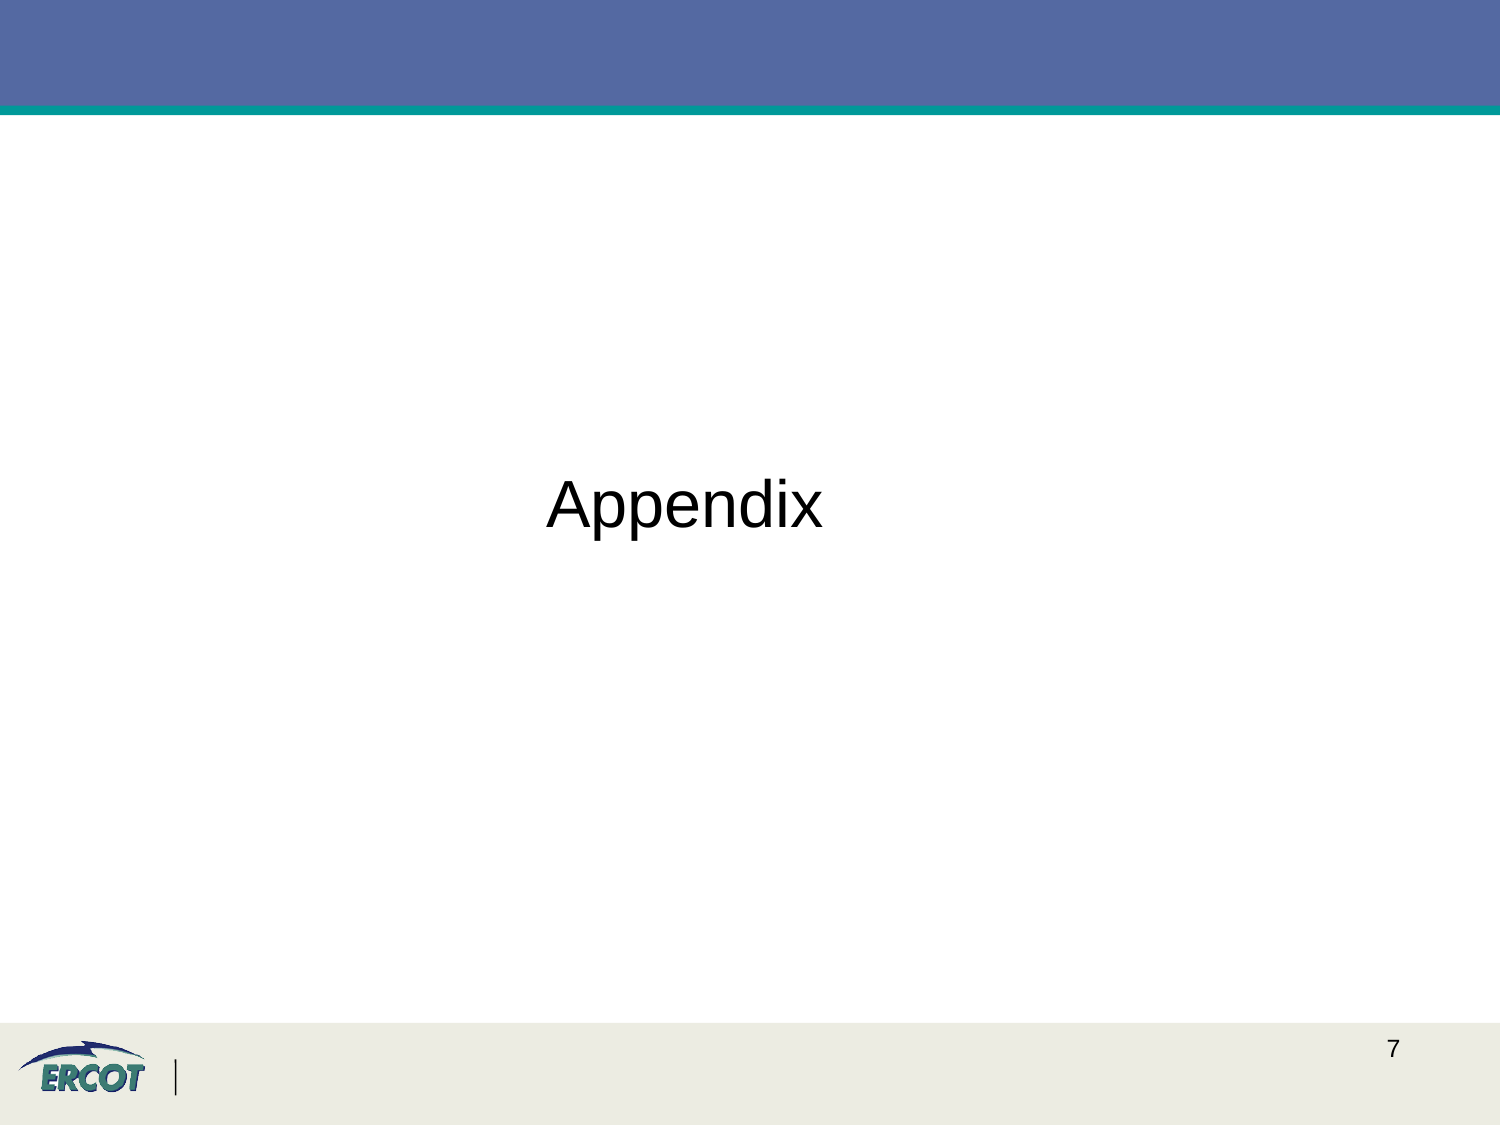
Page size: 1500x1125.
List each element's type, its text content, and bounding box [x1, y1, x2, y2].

picture [10, 1031, 151, 1111]
list Appendix [474, 374, 1326, 876]
